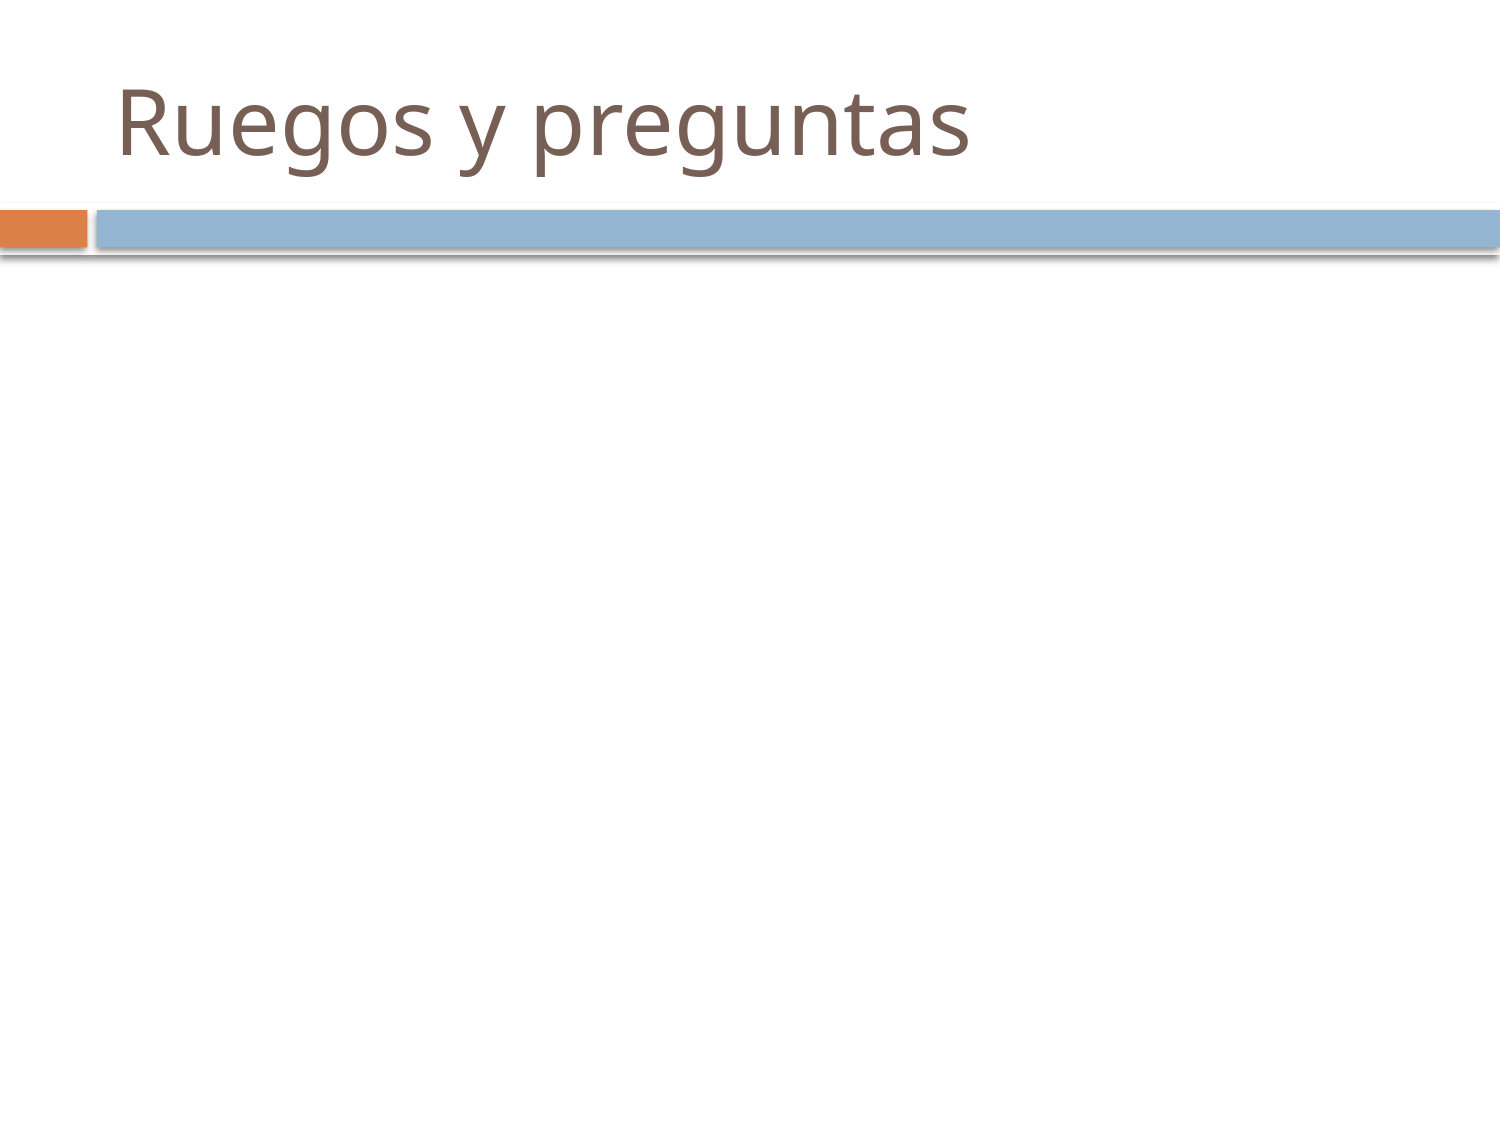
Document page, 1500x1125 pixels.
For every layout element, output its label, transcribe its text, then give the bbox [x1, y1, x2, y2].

title Ruegos y preguntas [99, 37, 1438, 200]
